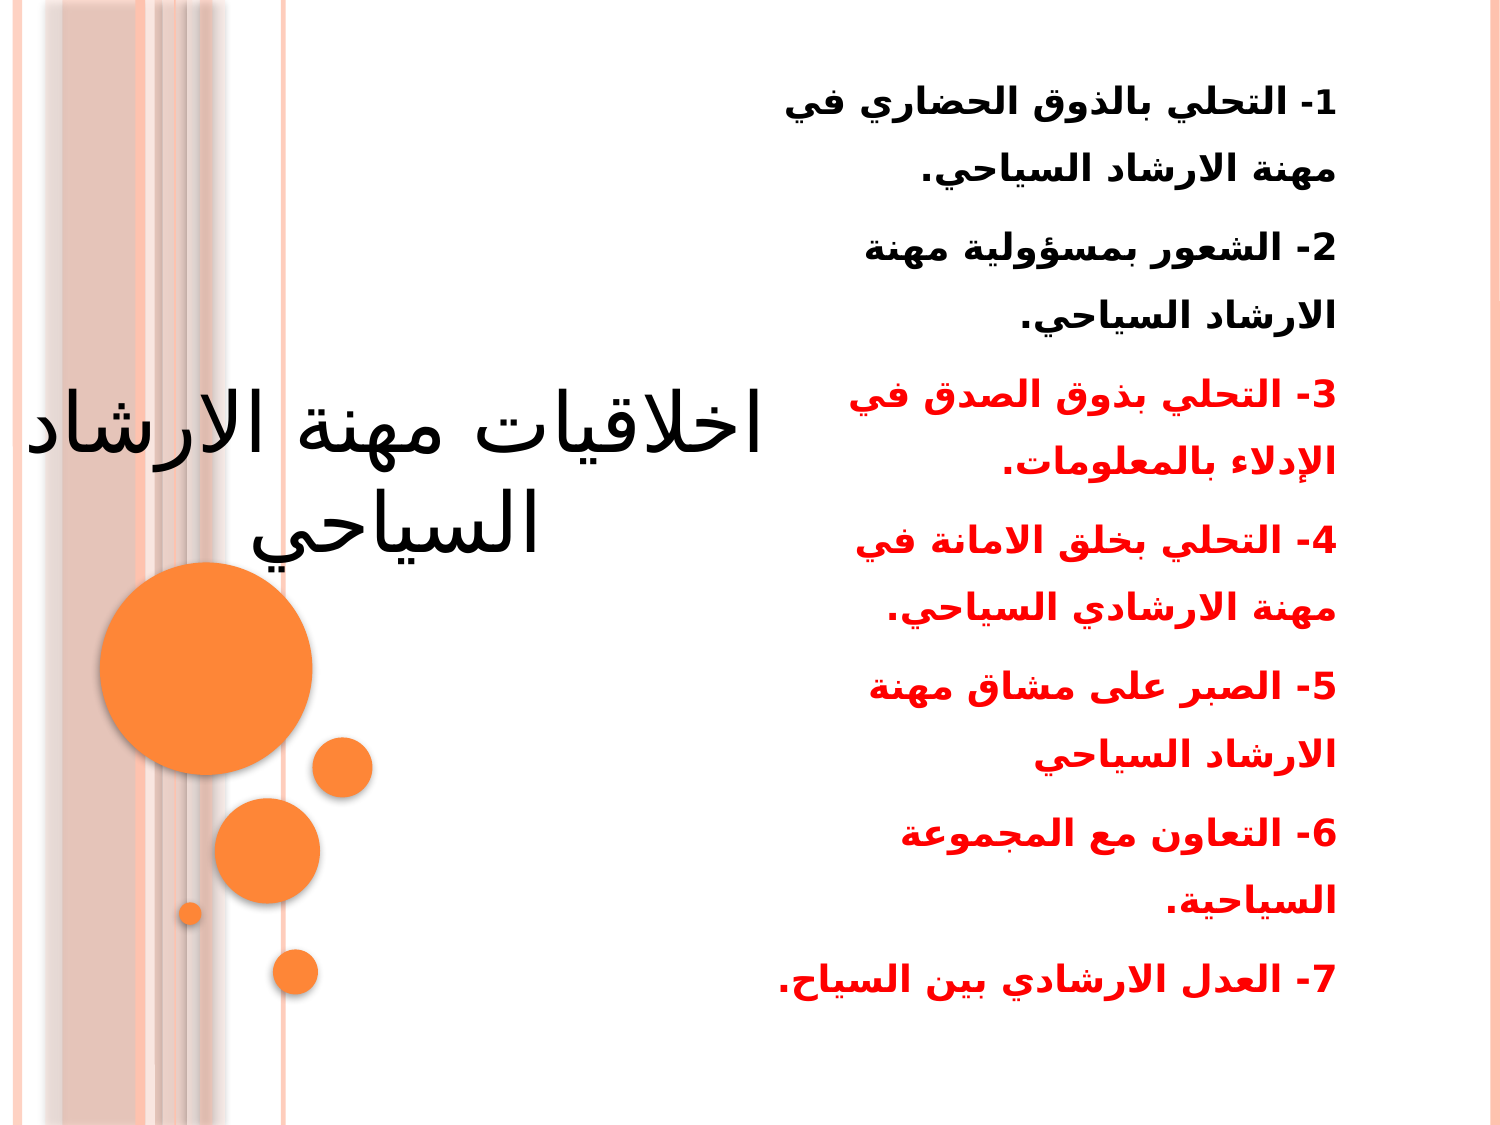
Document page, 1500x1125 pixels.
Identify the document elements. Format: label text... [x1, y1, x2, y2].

subtitle 1- التحلي بالذوق الحضاري في مهنة الارشاد السياحي. 2- الشعور بمسؤولية مهنة الارشاد السياحي. 3- التحلي بذوق الصدق في الإدلاء بالمعلومات. 4- التحلي بخلق الامانة في مهنة الارشادي السياحي. 5- الصبر على مشاق مهنة الارشاد السياحي 6- التعاون مع المجموعة السياحية. 7- العدل الارشادي بين السياح. [750, 46, 1353, 1024]
text_box اخلاقيات مهنة الارشاد السياحي [0, 361, 821, 577]
